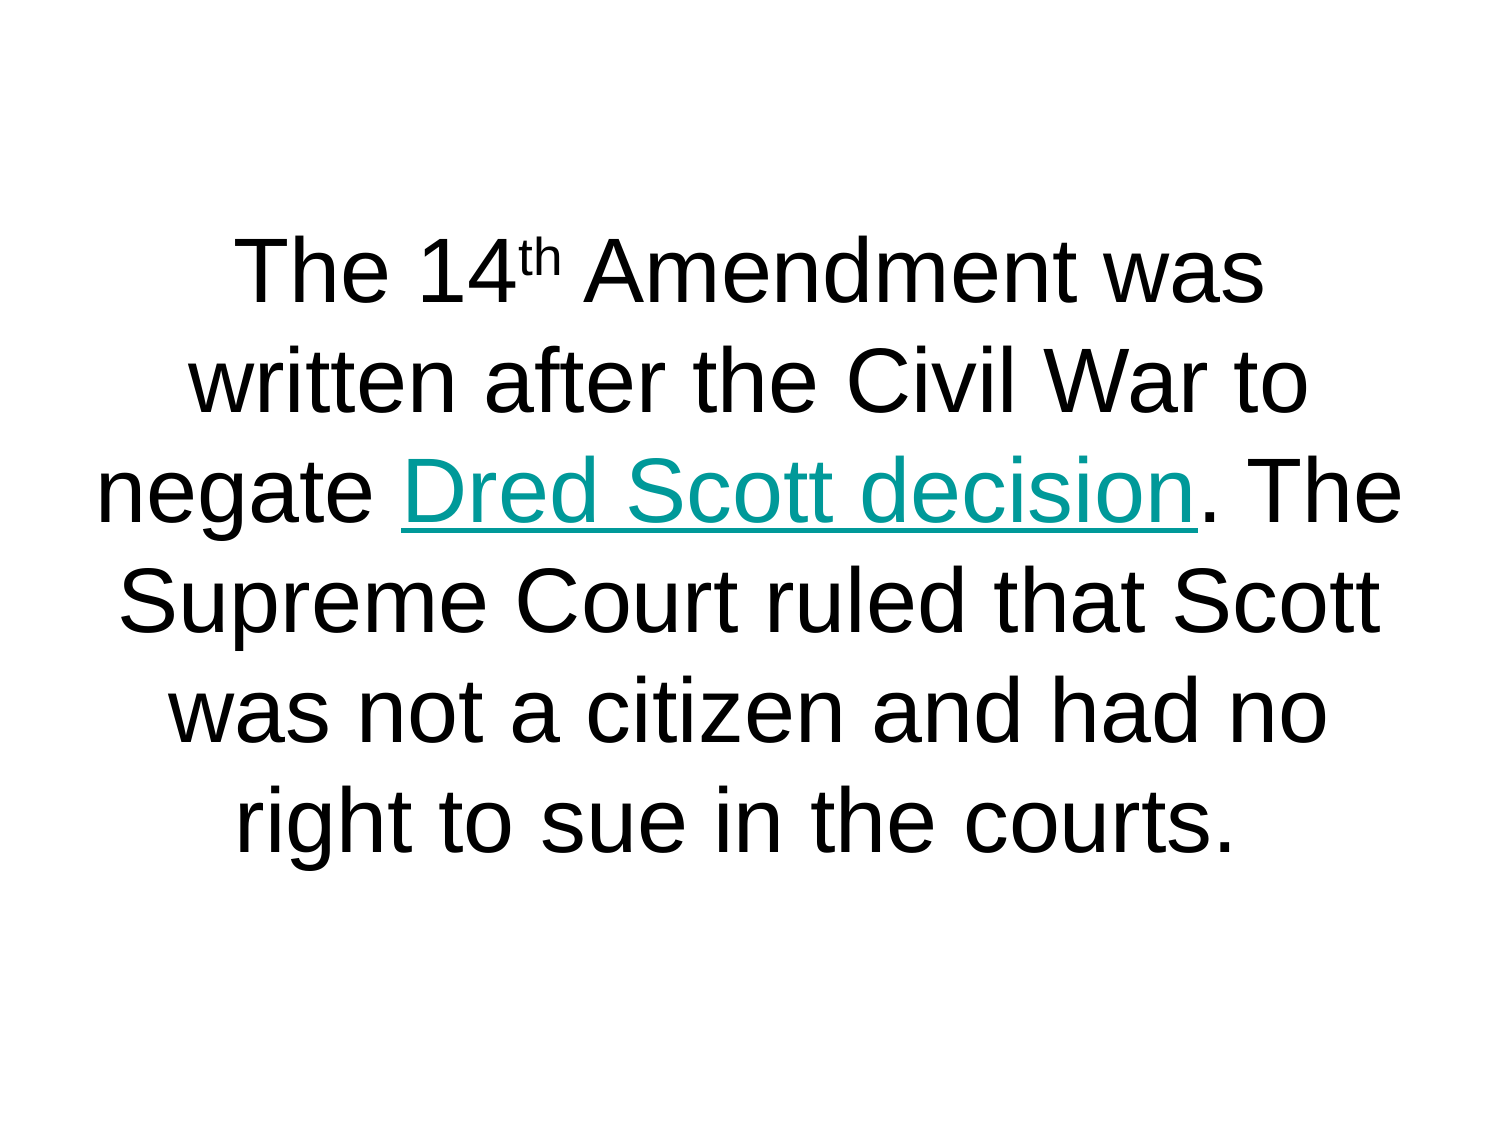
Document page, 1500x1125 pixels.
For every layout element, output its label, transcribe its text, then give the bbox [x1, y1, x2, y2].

title The 14th Amendment was written after the Civil War to negate Dred Scott decision. The Supreme Court ruled that Scott was not a citizen and had no right to sue in the courts. [74, 44, 1426, 1038]
